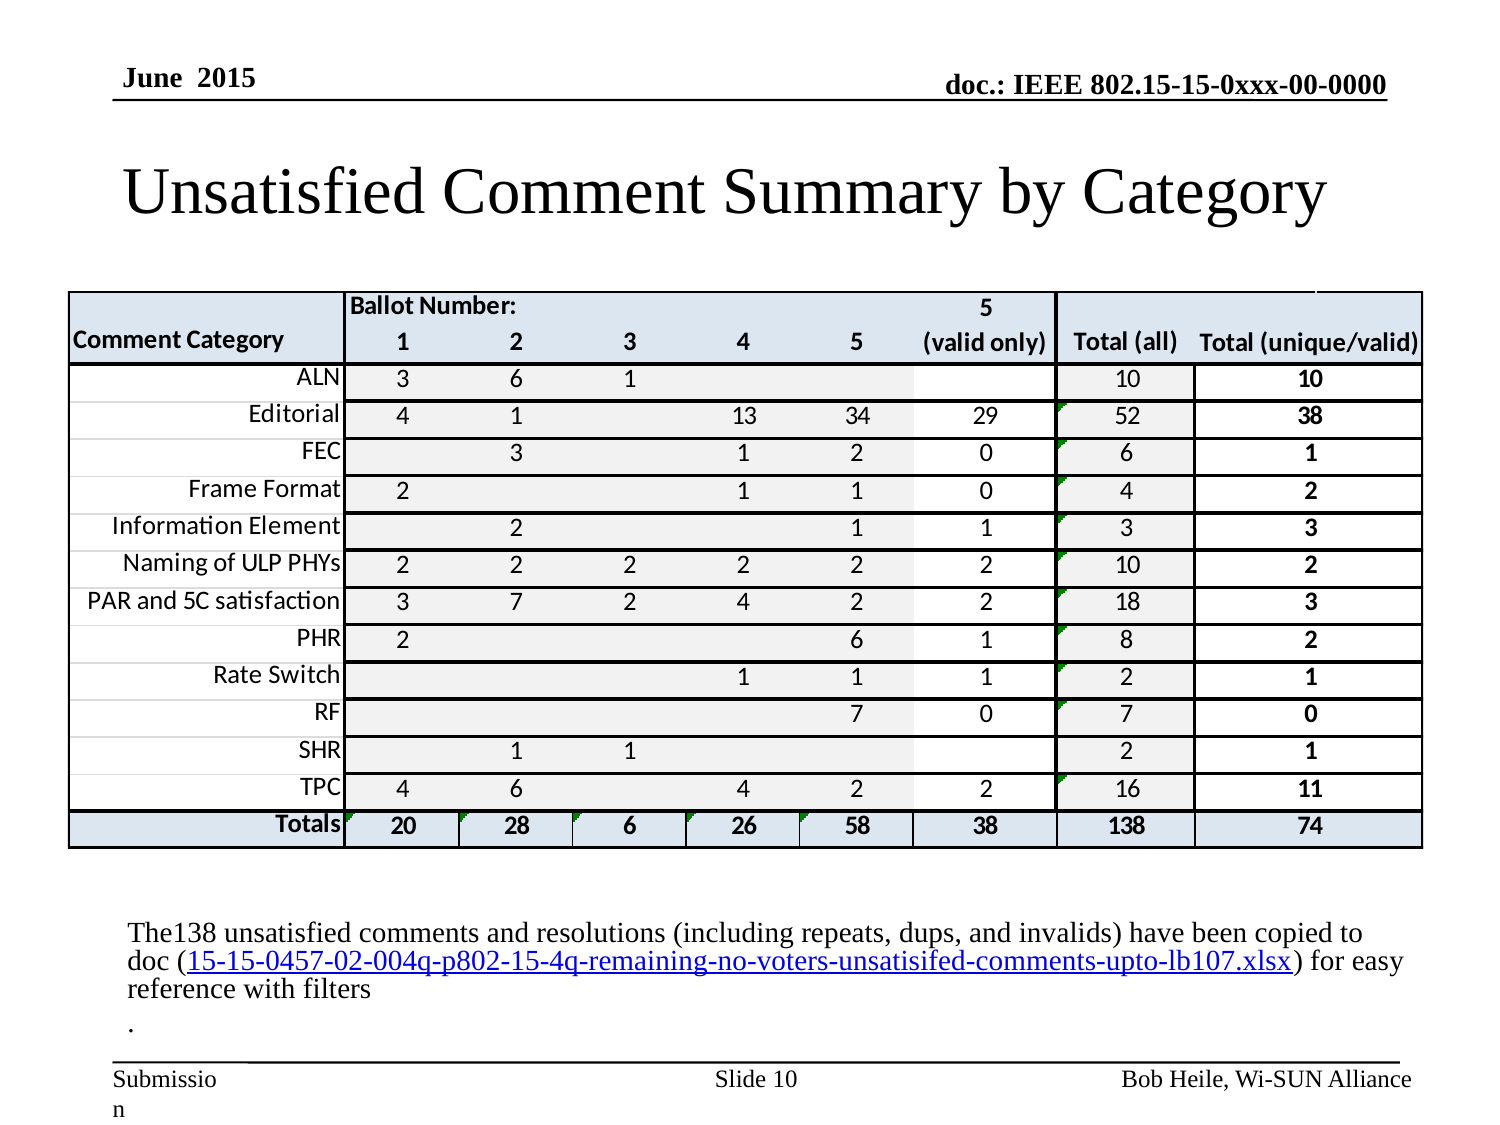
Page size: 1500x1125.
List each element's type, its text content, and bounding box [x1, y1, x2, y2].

footer Bob Heile, Wi-SUN Alliance [899, 1081, 1413, 1093]
text_box The138 unsatisfied comments and resolutions (including repeats, dups, and invalids) have been copied to doc (15-15-0457-02-004q-p802-15-4q-remaining-no-voters-unsatisifed-comments-upto-lb107.xlsx) for easy reference with filters . [112, 912, 1425, 1081]
title Unsatisfied Comment Summary by Category [0, 98, 1452, 275]
picture [67, 290, 1426, 851]
slide_number Slide 10 [712, 1081, 800, 1093]
